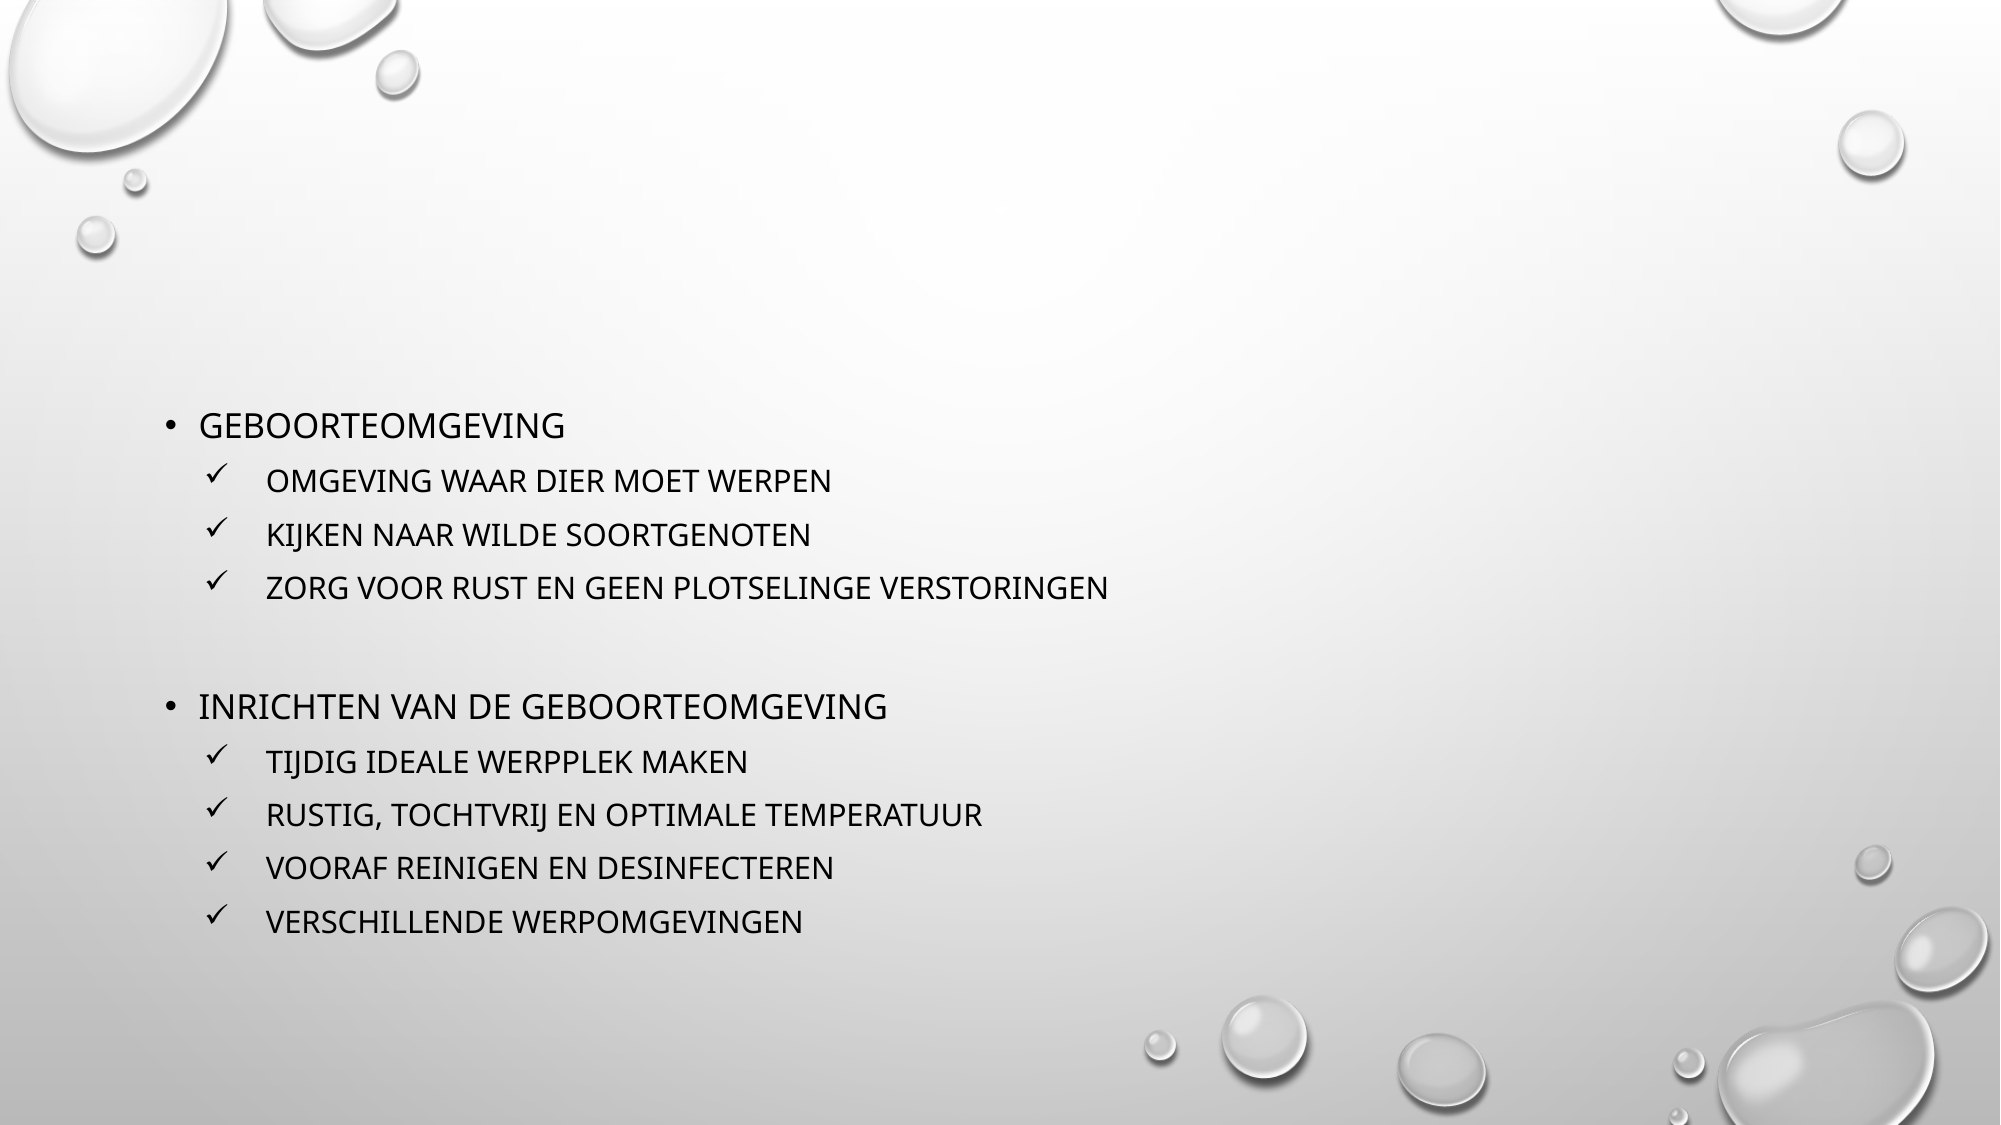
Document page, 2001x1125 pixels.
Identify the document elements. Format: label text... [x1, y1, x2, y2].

list Geboorteomgeving Omgeving waar dier moet werpen Kijken naar wilde soortgenoten Zorg voor rust en geen plotselinge verstoringen Inrichten van de geboorteomgeving Tijdig ideale werpplek maken Rustig, tochtvrij en optimale temperatuur Vooraf reinigen en desinfecteren Verschillende werpomgevingen [149, 388, 1850, 950]
picture [0, 0, 2000, 1125]
